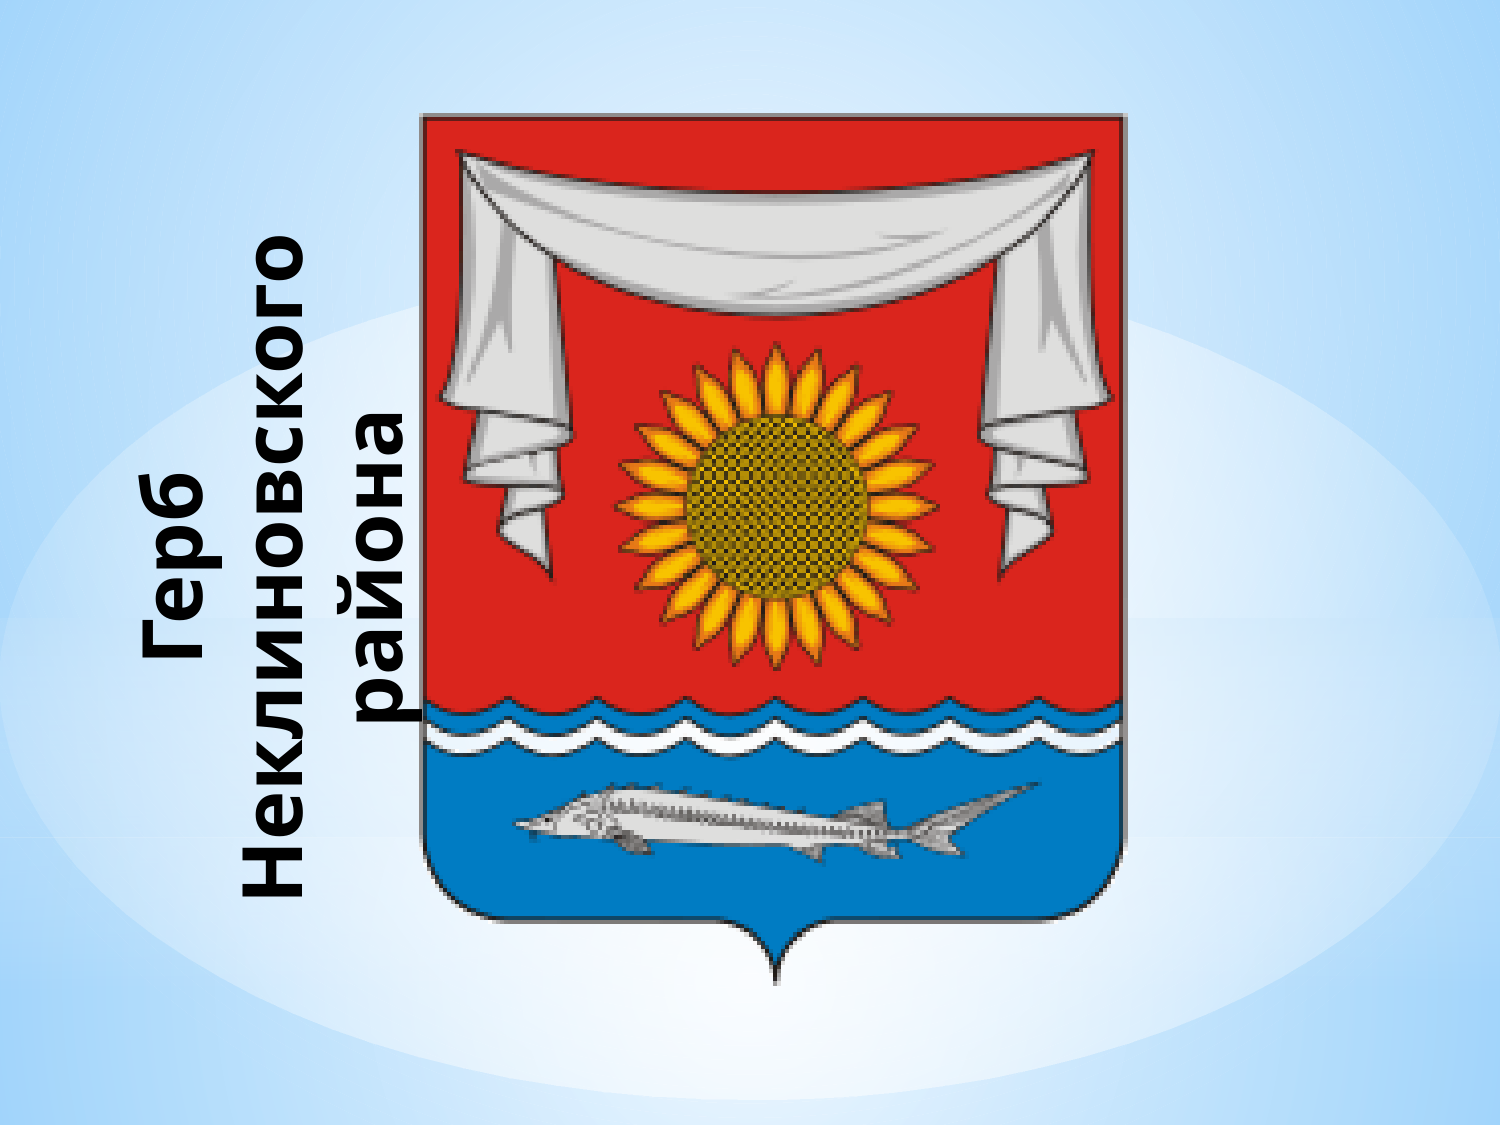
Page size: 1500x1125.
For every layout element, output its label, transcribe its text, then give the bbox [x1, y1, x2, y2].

picture [418, 113, 1129, 986]
text_box Герб Неклиновского района [112, 113, 345, 1024]
